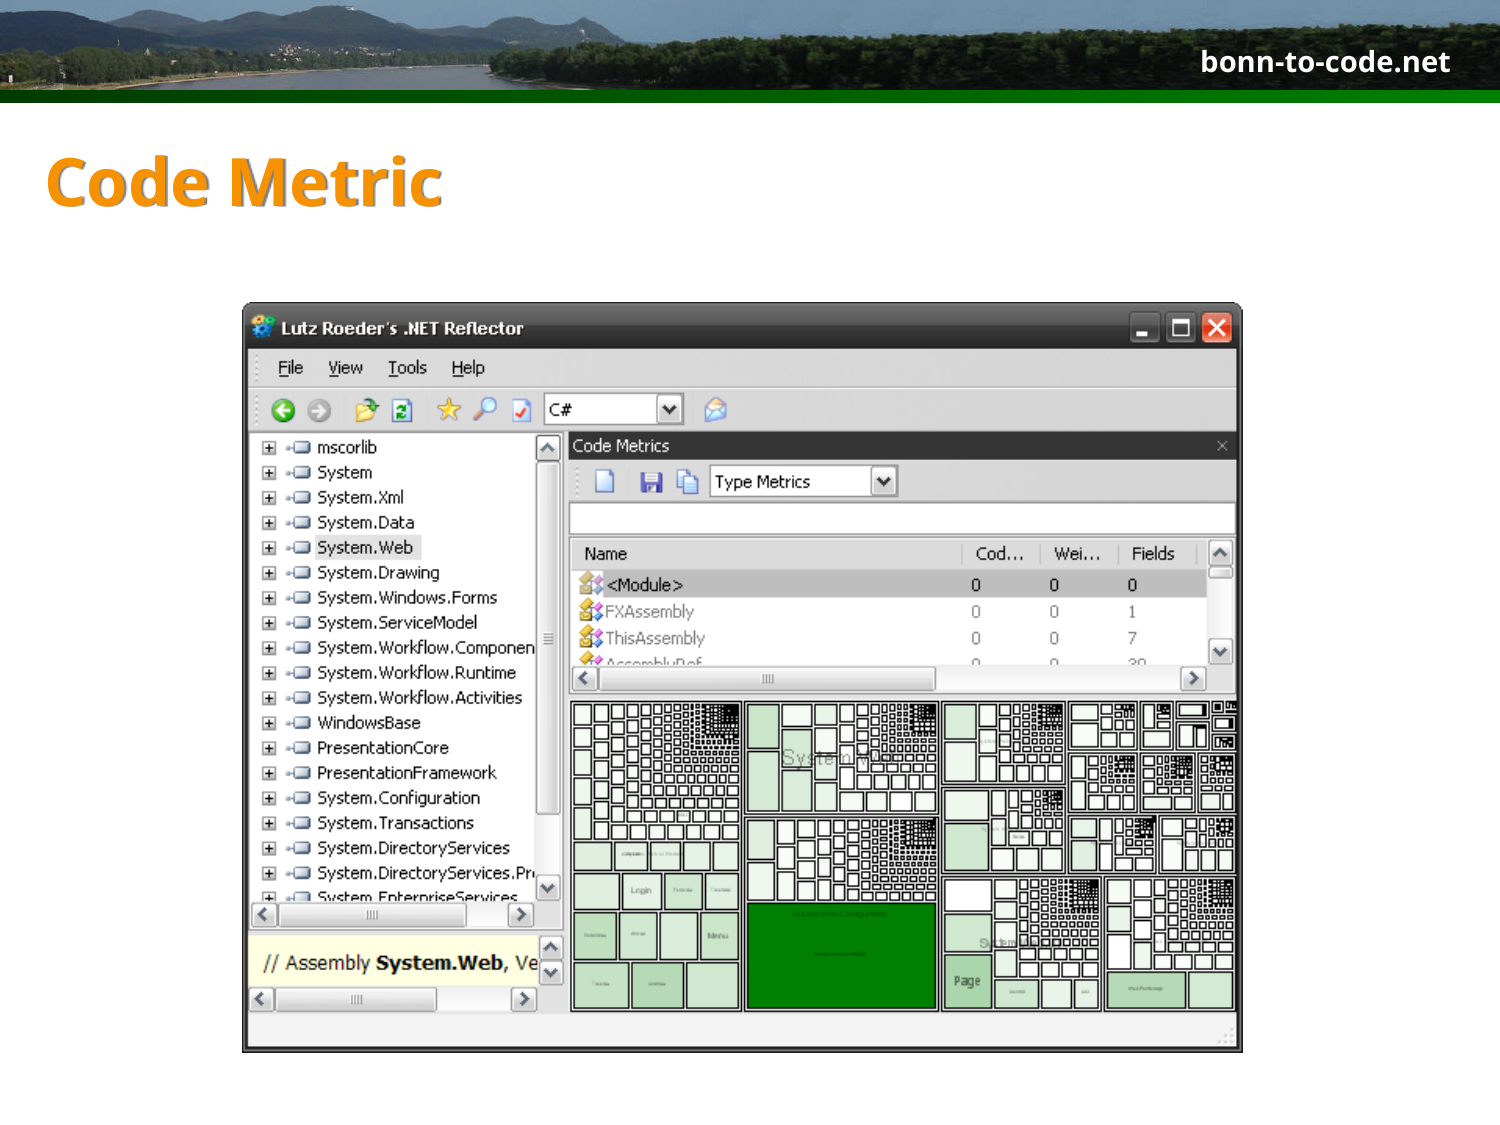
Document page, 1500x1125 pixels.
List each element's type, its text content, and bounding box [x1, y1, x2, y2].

picture [241, 302, 1243, 1053]
list [29, 257, 1471, 1114]
title Code Metric [29, 101, 1471, 257]
picture [0, 0, 1500, 90]
